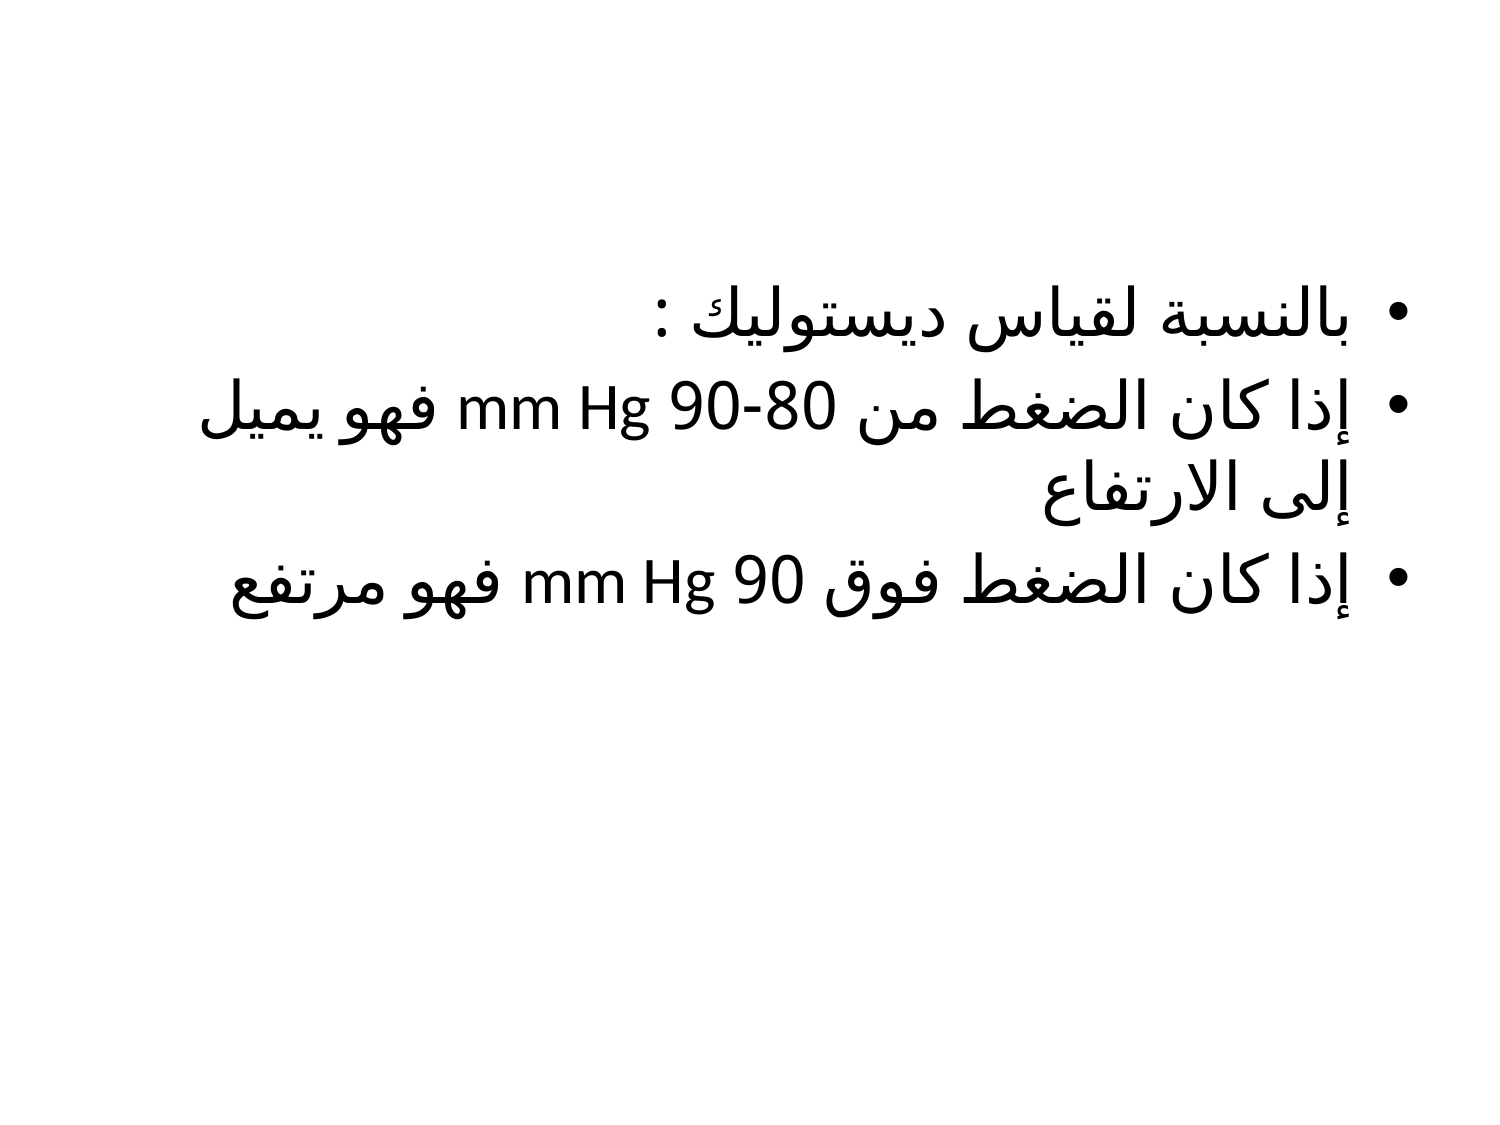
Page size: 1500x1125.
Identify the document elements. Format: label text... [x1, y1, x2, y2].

list بالنسبة لقياس ديستوليك : إذا كان الضغط من 80-90 mm Hg فهو يميل إلى الارتفاع إذا كان الضغط فوق 90 mm Hg فهو مرتفع [75, 262, 1425, 1005]
